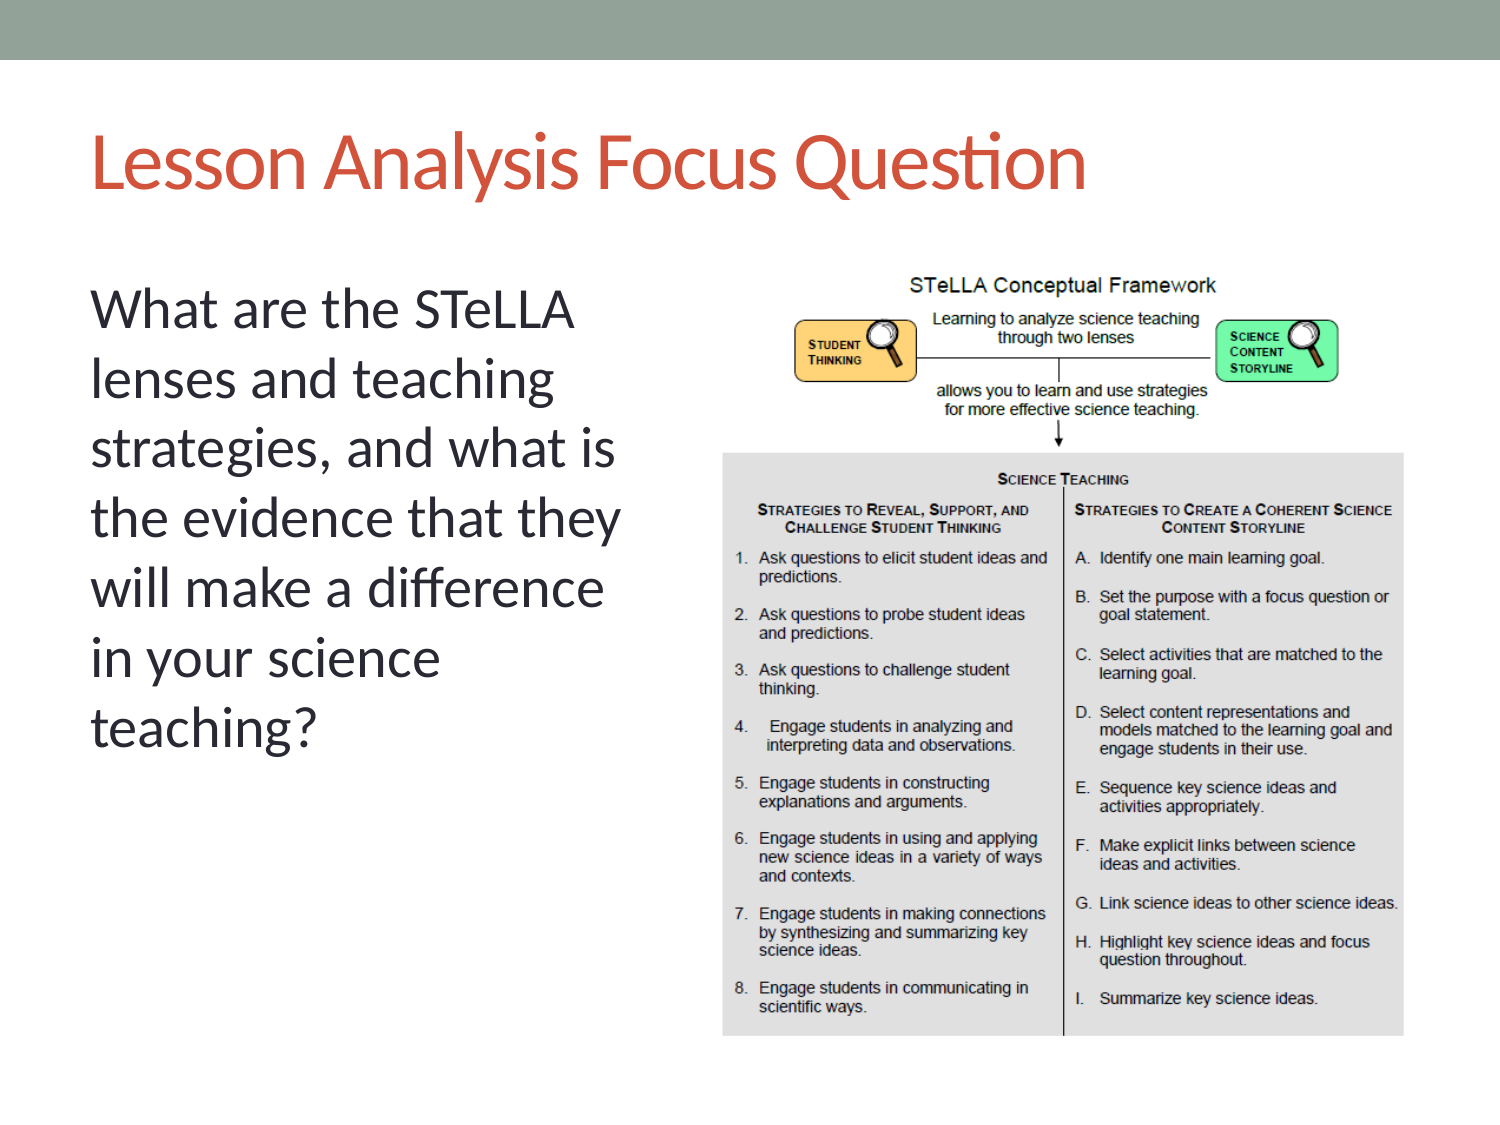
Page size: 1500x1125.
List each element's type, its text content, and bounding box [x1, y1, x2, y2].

title Lesson Analysis Focus Question [75, 75, 1425, 238]
picture [699, 262, 1426, 1056]
list What are the STeLLA lenses and teaching strategies, and what is the evidence that they will make a difference in your science teaching? [75, 262, 663, 950]
